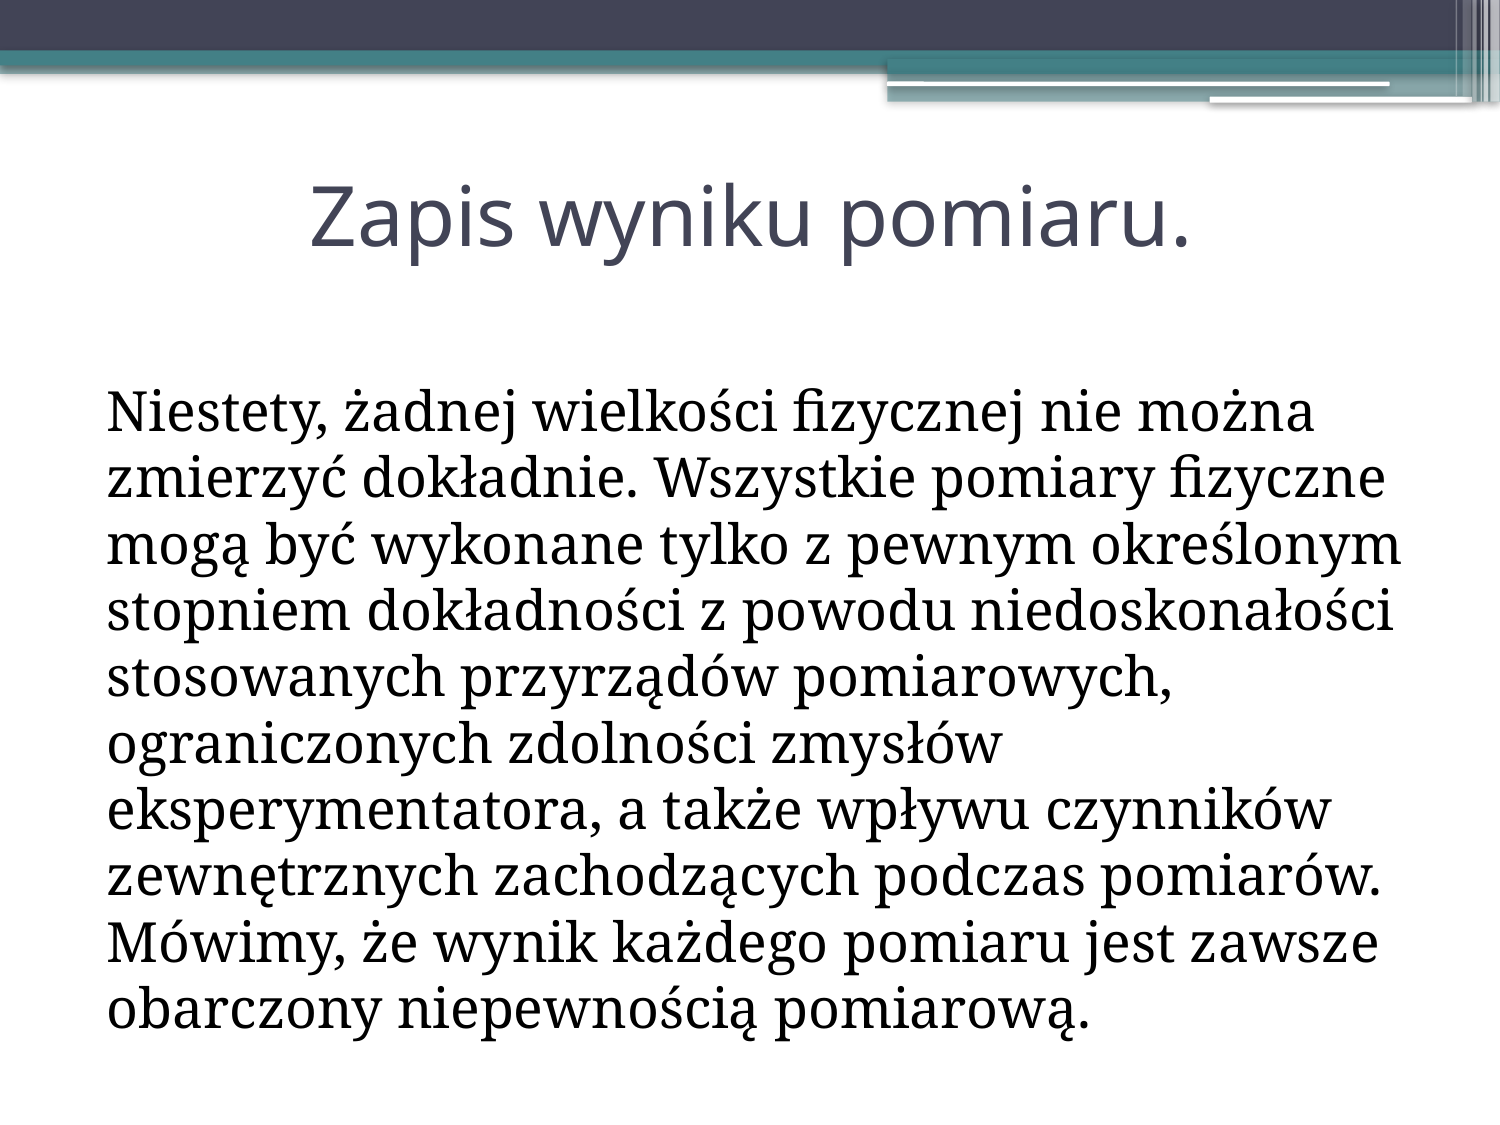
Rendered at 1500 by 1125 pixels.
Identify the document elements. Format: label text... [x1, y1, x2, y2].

title Zapis wyniku pomiaru. [76, 125, 1427, 301]
list Niestety, żadnej wielkości fizycznej nie można zmierzyć dokładnie. Wszystkie pomiary fizyczne mogą być wykonane tylko z pewnym określonym stopniem dokładności z powodu niedoskonałości stosowanych przyrządów pomiarowych, ograniczonych zdolności zmysłów eksperymentatora, a także wpływu czynników zewnętrznych zachodzących podczas pomiarów. Mówimy, że wynik każdego pomiaru jest zawsze obarczony niepewnością pomiarową. [75, 368, 1425, 1079]
